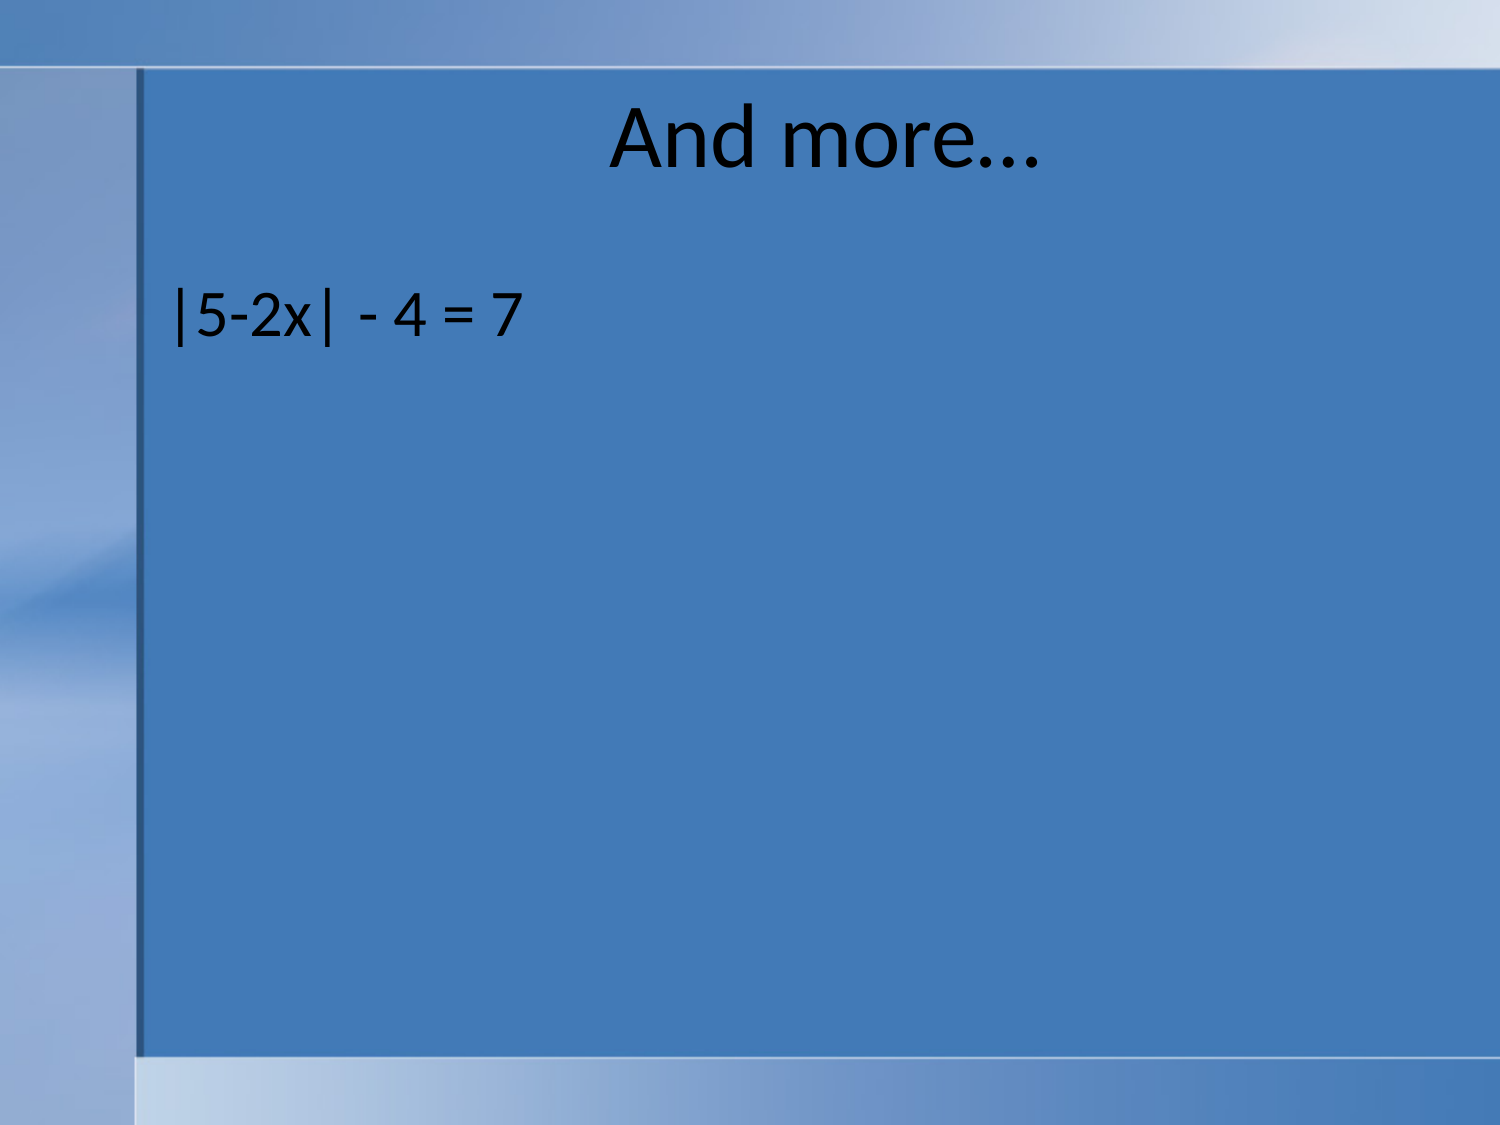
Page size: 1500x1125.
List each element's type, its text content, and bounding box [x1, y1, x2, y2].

picture [0, 0, 1500, 1125]
list |5-2x| - 4 = 7 [150, 262, 1500, 1005]
title And more… [150, 37, 1500, 225]
